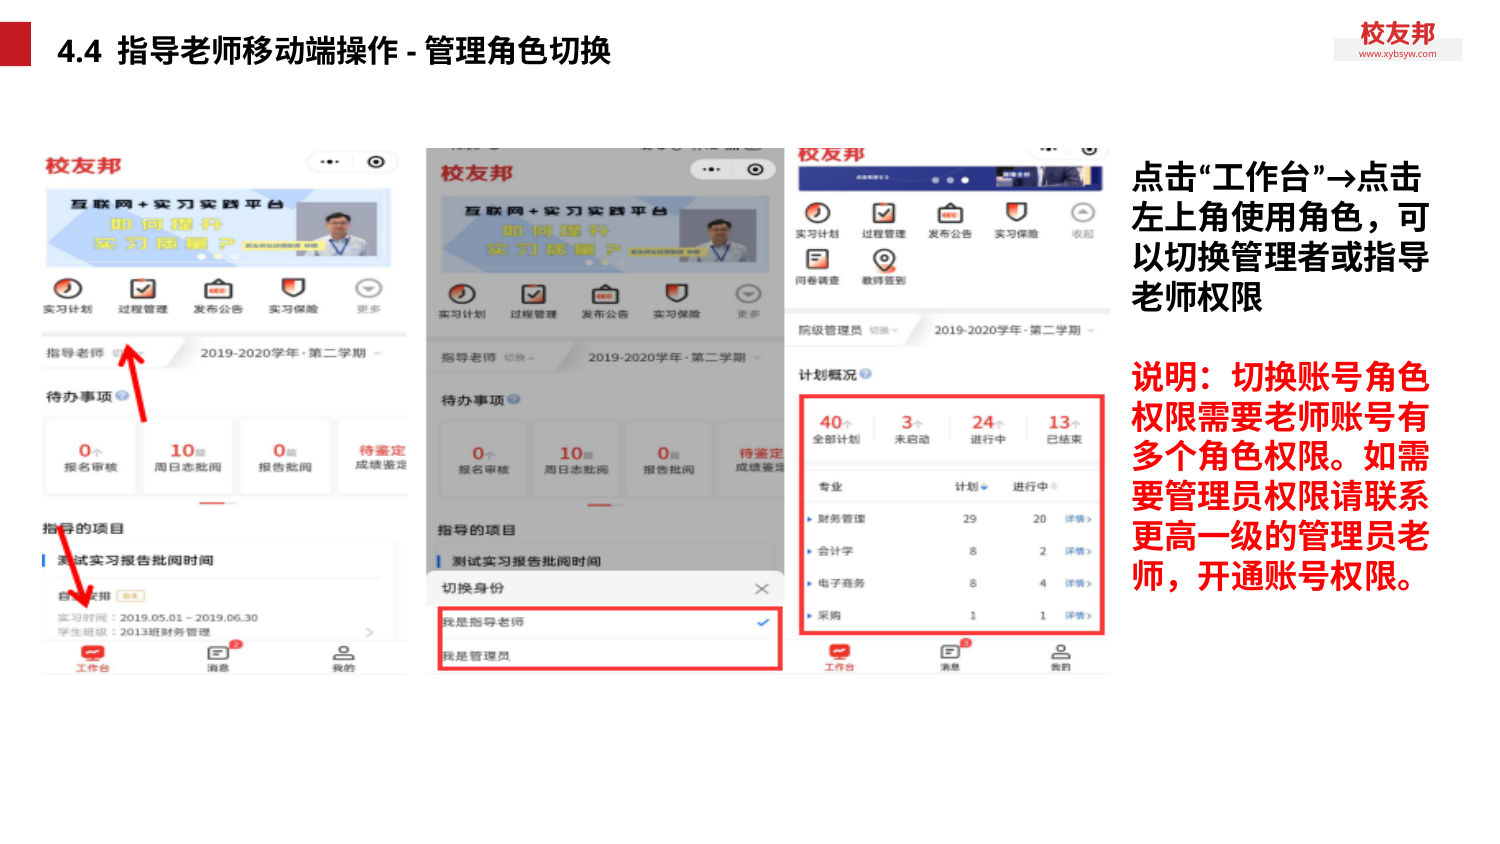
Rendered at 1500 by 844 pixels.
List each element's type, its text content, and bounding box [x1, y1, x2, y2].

picture [1361, 21, 1435, 45]
picture [42, 148, 1110, 675]
text_box 点击“工作台”→点击左上角使用角色，可以切换管理者或指导老师权限 说明：切换账号角色权限需要老师账号有多个角色权限。如需要管理员权限请联系更高一级的管理员老师，开通账号权限。 [1116, 148, 1467, 603]
title 4.4 指导老师移动端操作-管理角色切换 [42, 11, 1037, 77]
